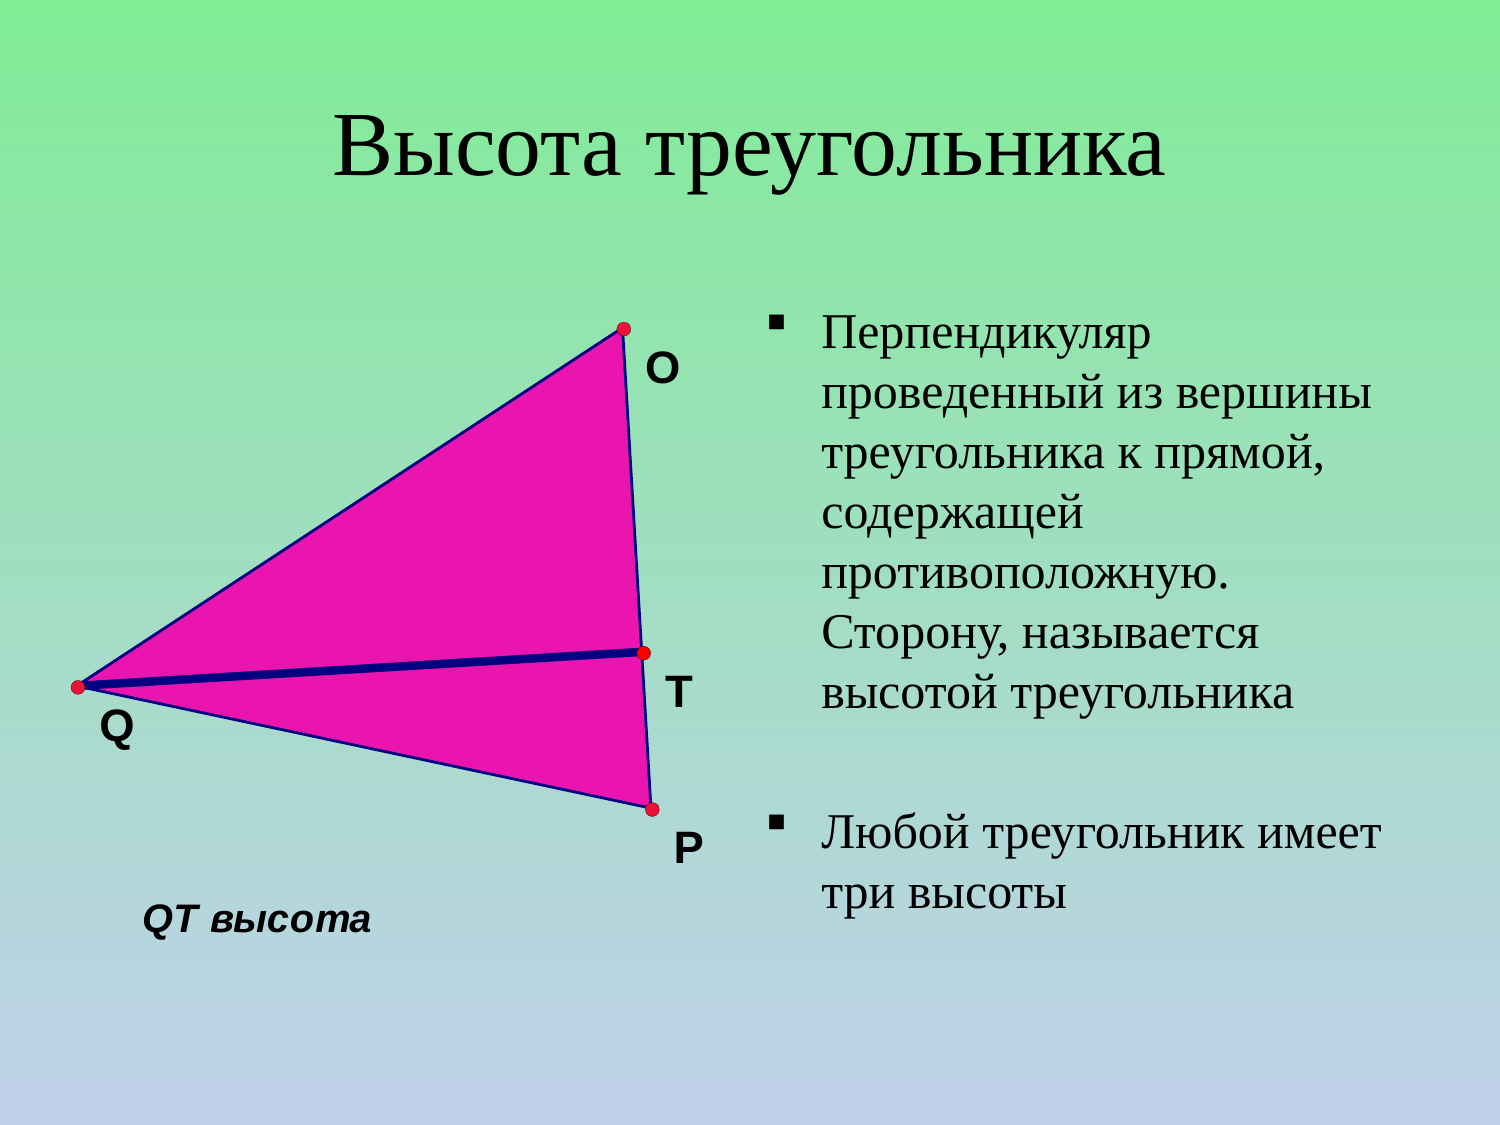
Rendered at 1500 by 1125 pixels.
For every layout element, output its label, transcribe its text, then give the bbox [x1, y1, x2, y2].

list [39, 290, 734, 977]
title Высота треугольника [75, 45, 1425, 233]
list Перпендикуляр проведенный из вершины треугольника к прямой, содержащей противоположную. Сторону, называется высотой треугольника Любой треугольник имеет три высоты [750, 290, 1413, 997]
